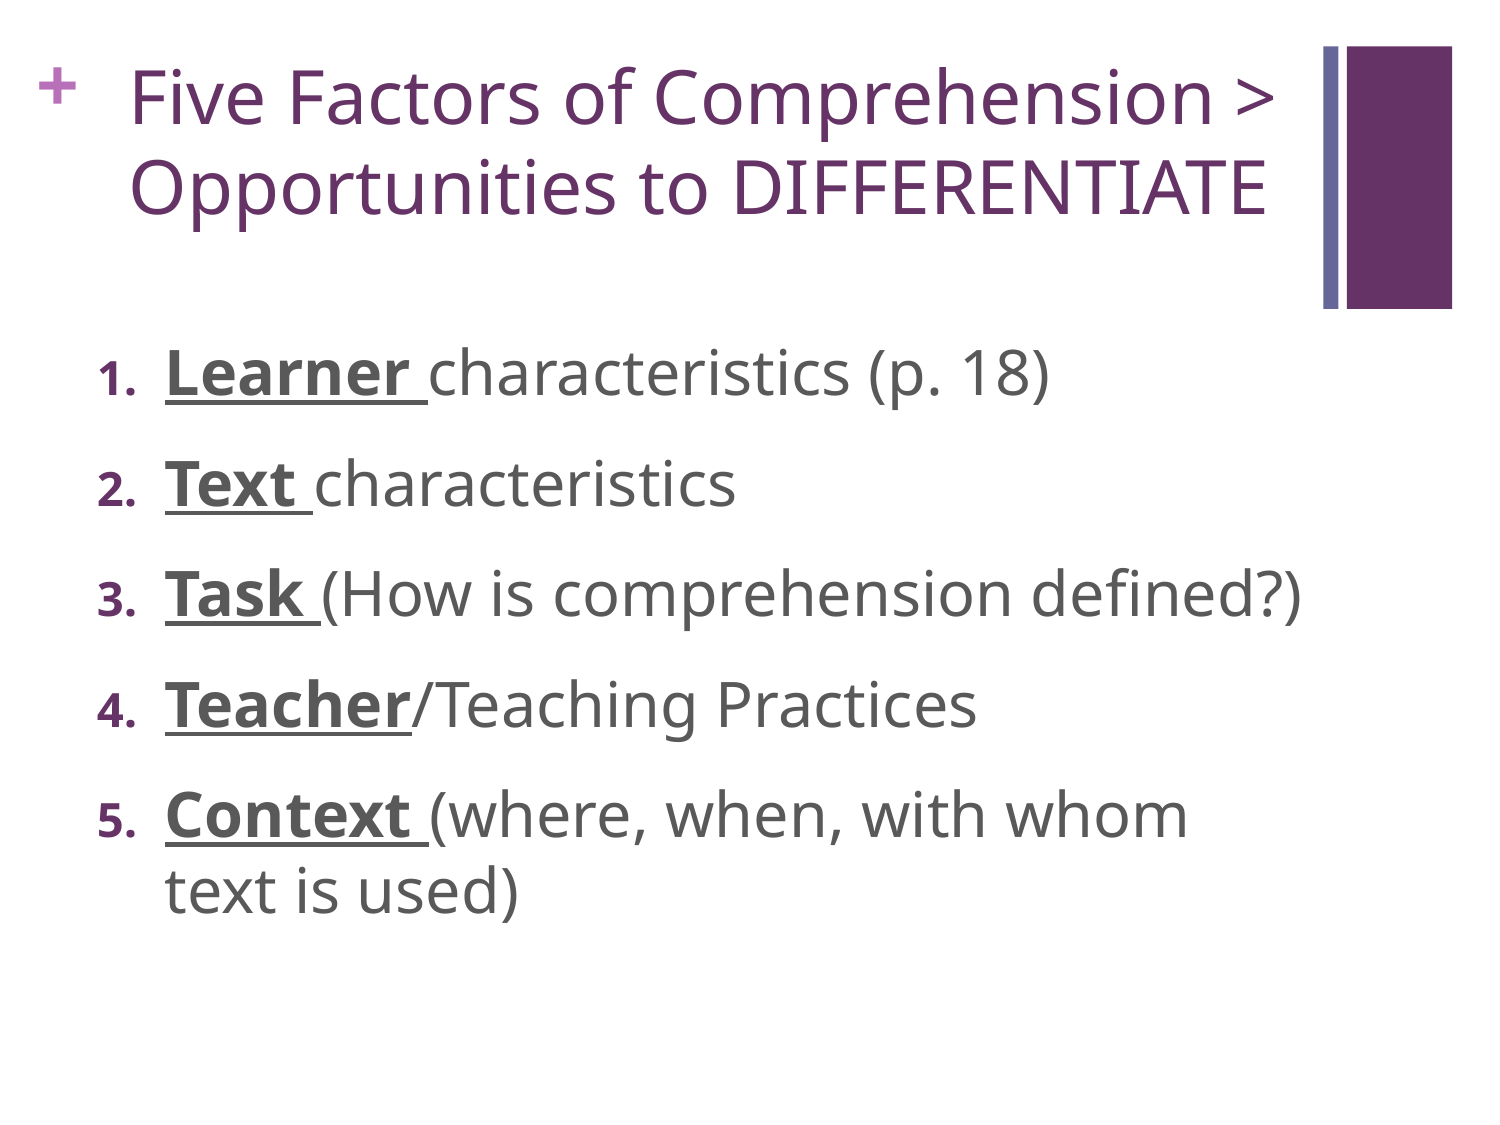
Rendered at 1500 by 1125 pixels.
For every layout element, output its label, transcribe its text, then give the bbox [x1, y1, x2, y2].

title Five Factors of Comprehension > Opportunities to DIFFERENTIATE [113, 41, 1354, 225]
list Learner characteristics (p. 18) Text characteristics Task (How is comprehension defined?) Teacher/Teaching Practices Context (where, when, with whom text is used) [81, 324, 1322, 1005]
